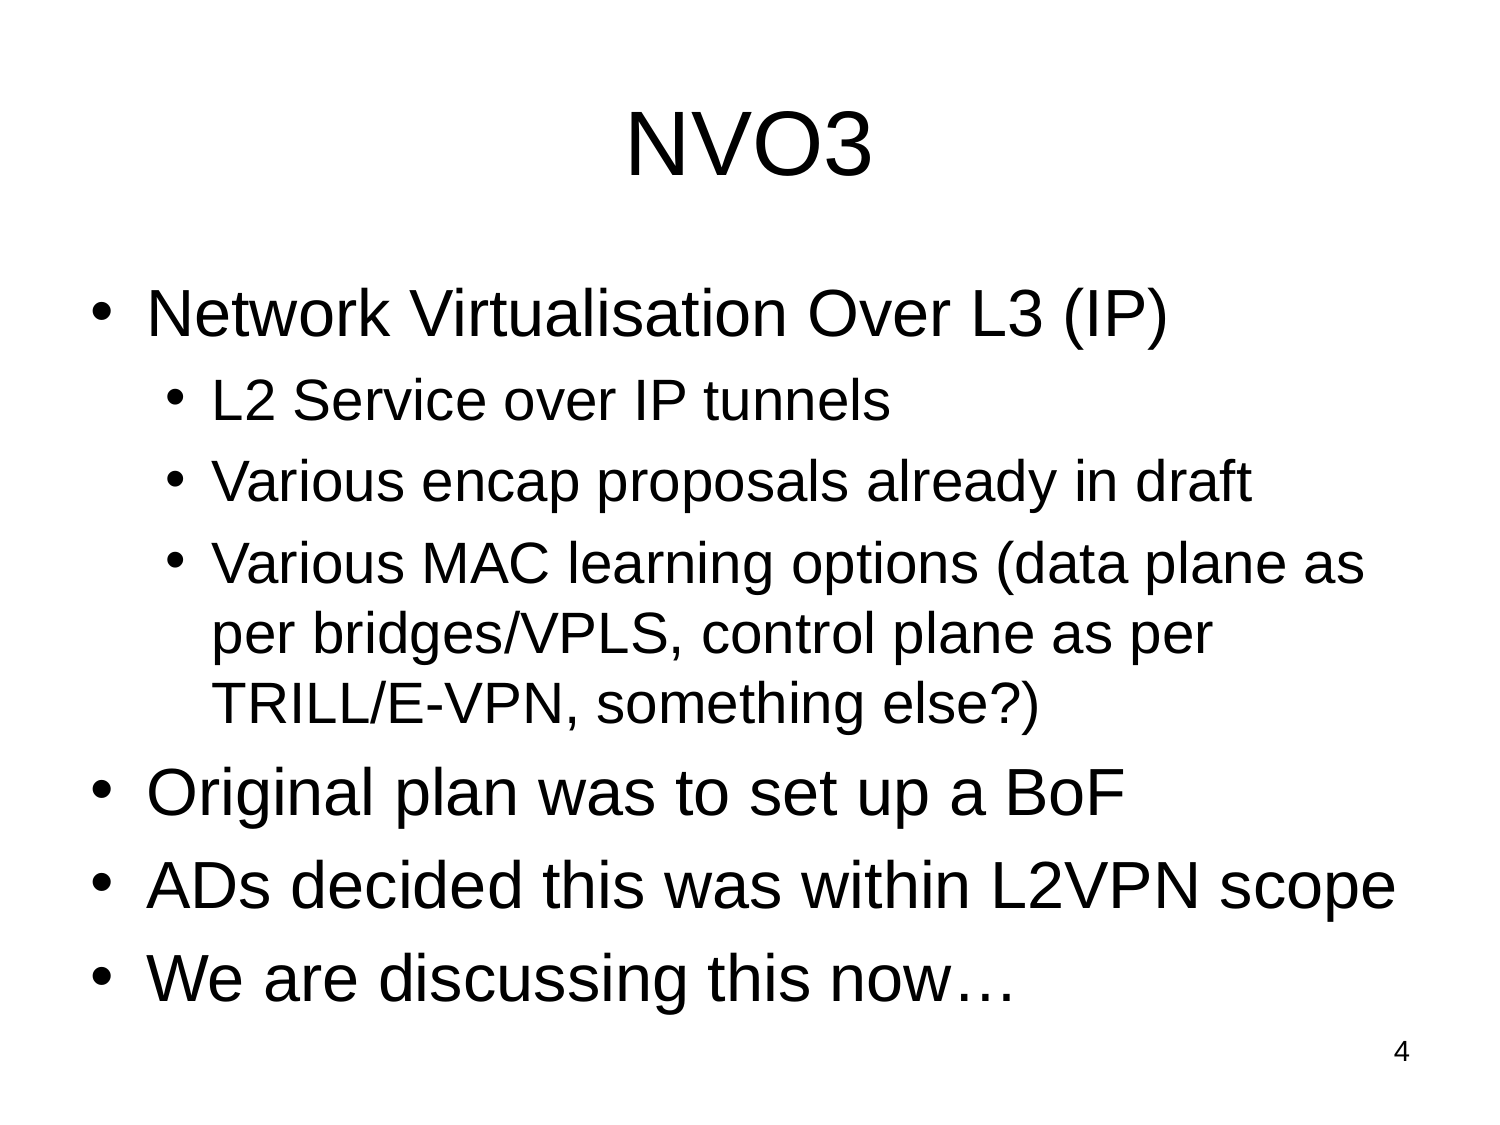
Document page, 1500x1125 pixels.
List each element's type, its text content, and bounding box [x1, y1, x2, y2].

slide_number 4 [1074, 1024, 1426, 1103]
list Network Virtualisation Over L3 (IP) L2 Service over IP tunnels Various encap proposals already in draft Various MAC learning options (data plane as per bridges/VPLS, control plane as per TRILL/E-VPN, something else?) Original plan was to set up a BoF ADs decided this was within L2VPN scope We are discussing this now… [74, 262, 1463, 1006]
title NVO3 [74, 44, 1426, 233]
